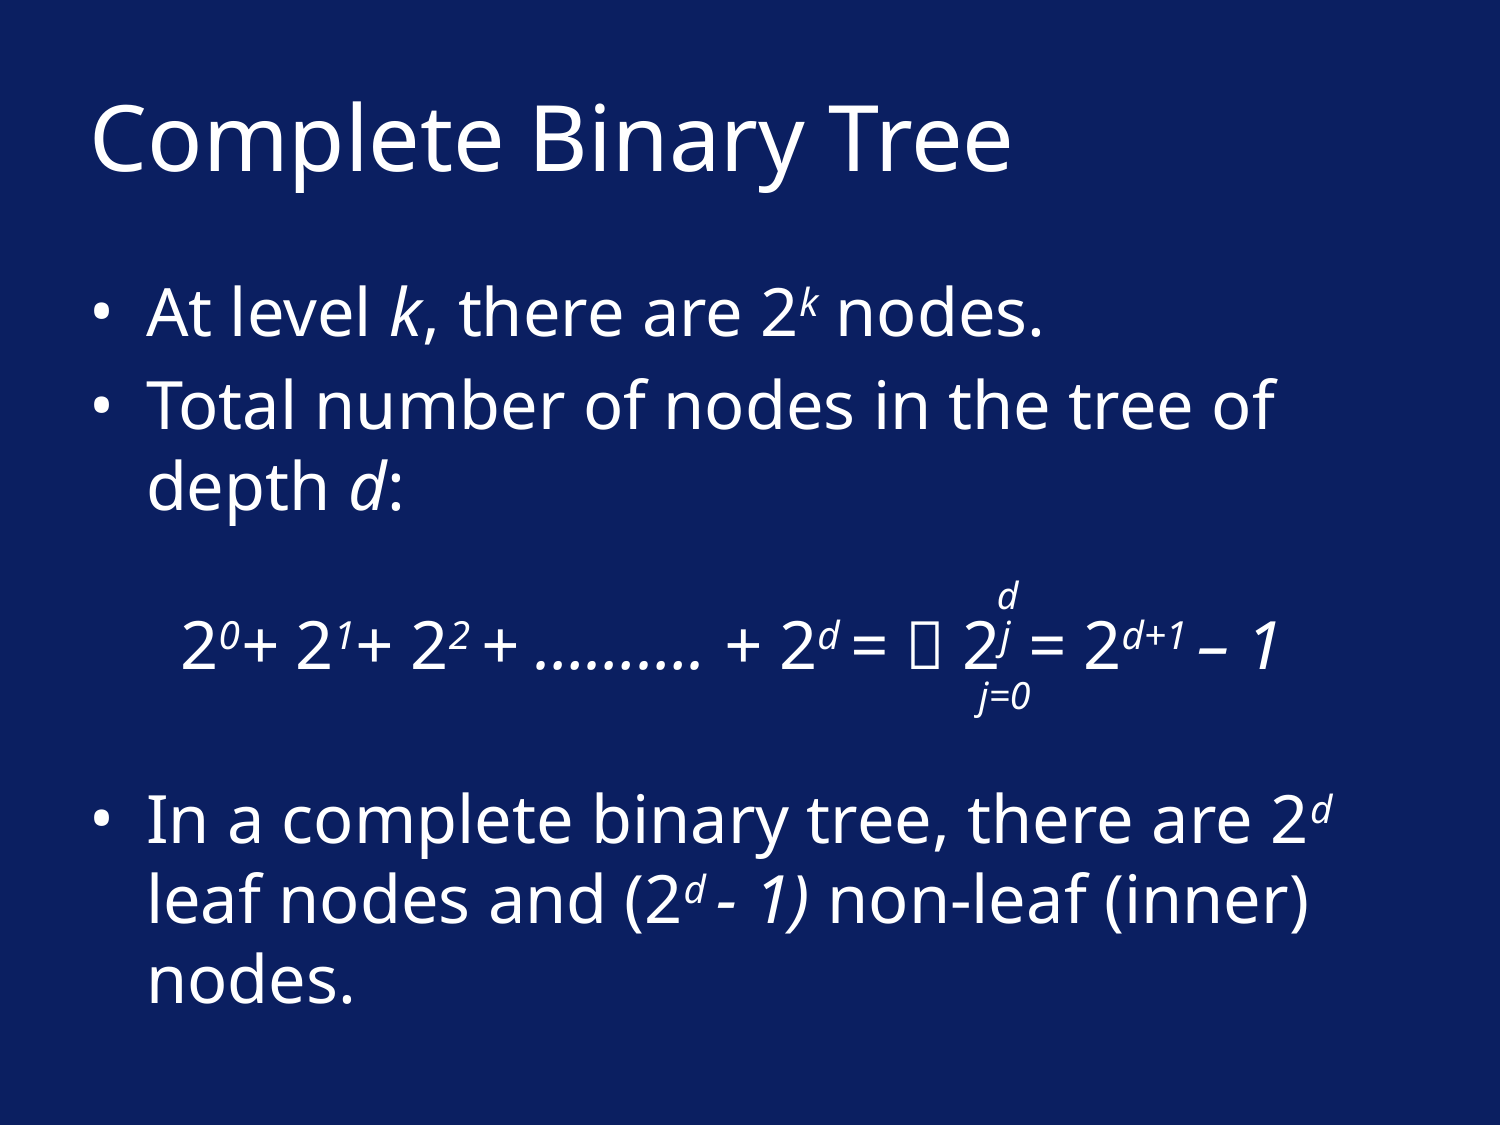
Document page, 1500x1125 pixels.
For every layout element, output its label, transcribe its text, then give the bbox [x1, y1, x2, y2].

list At level k, there are 2k nodes. Total number of nodes in the tree of depth d: 20+ 21+ 22 + ………. + 2d =  2j = 2d+1 – 1 In a complete binary tree, there are 2d leaf nodes and (2d - 1) non-leaf (inner) nodes. [74, 262, 1425, 1038]
text_box j=0 [959, 664, 1050, 725]
text_box d [962, 564, 1054, 625]
title Complete Binary Tree [74, 59, 1425, 210]
